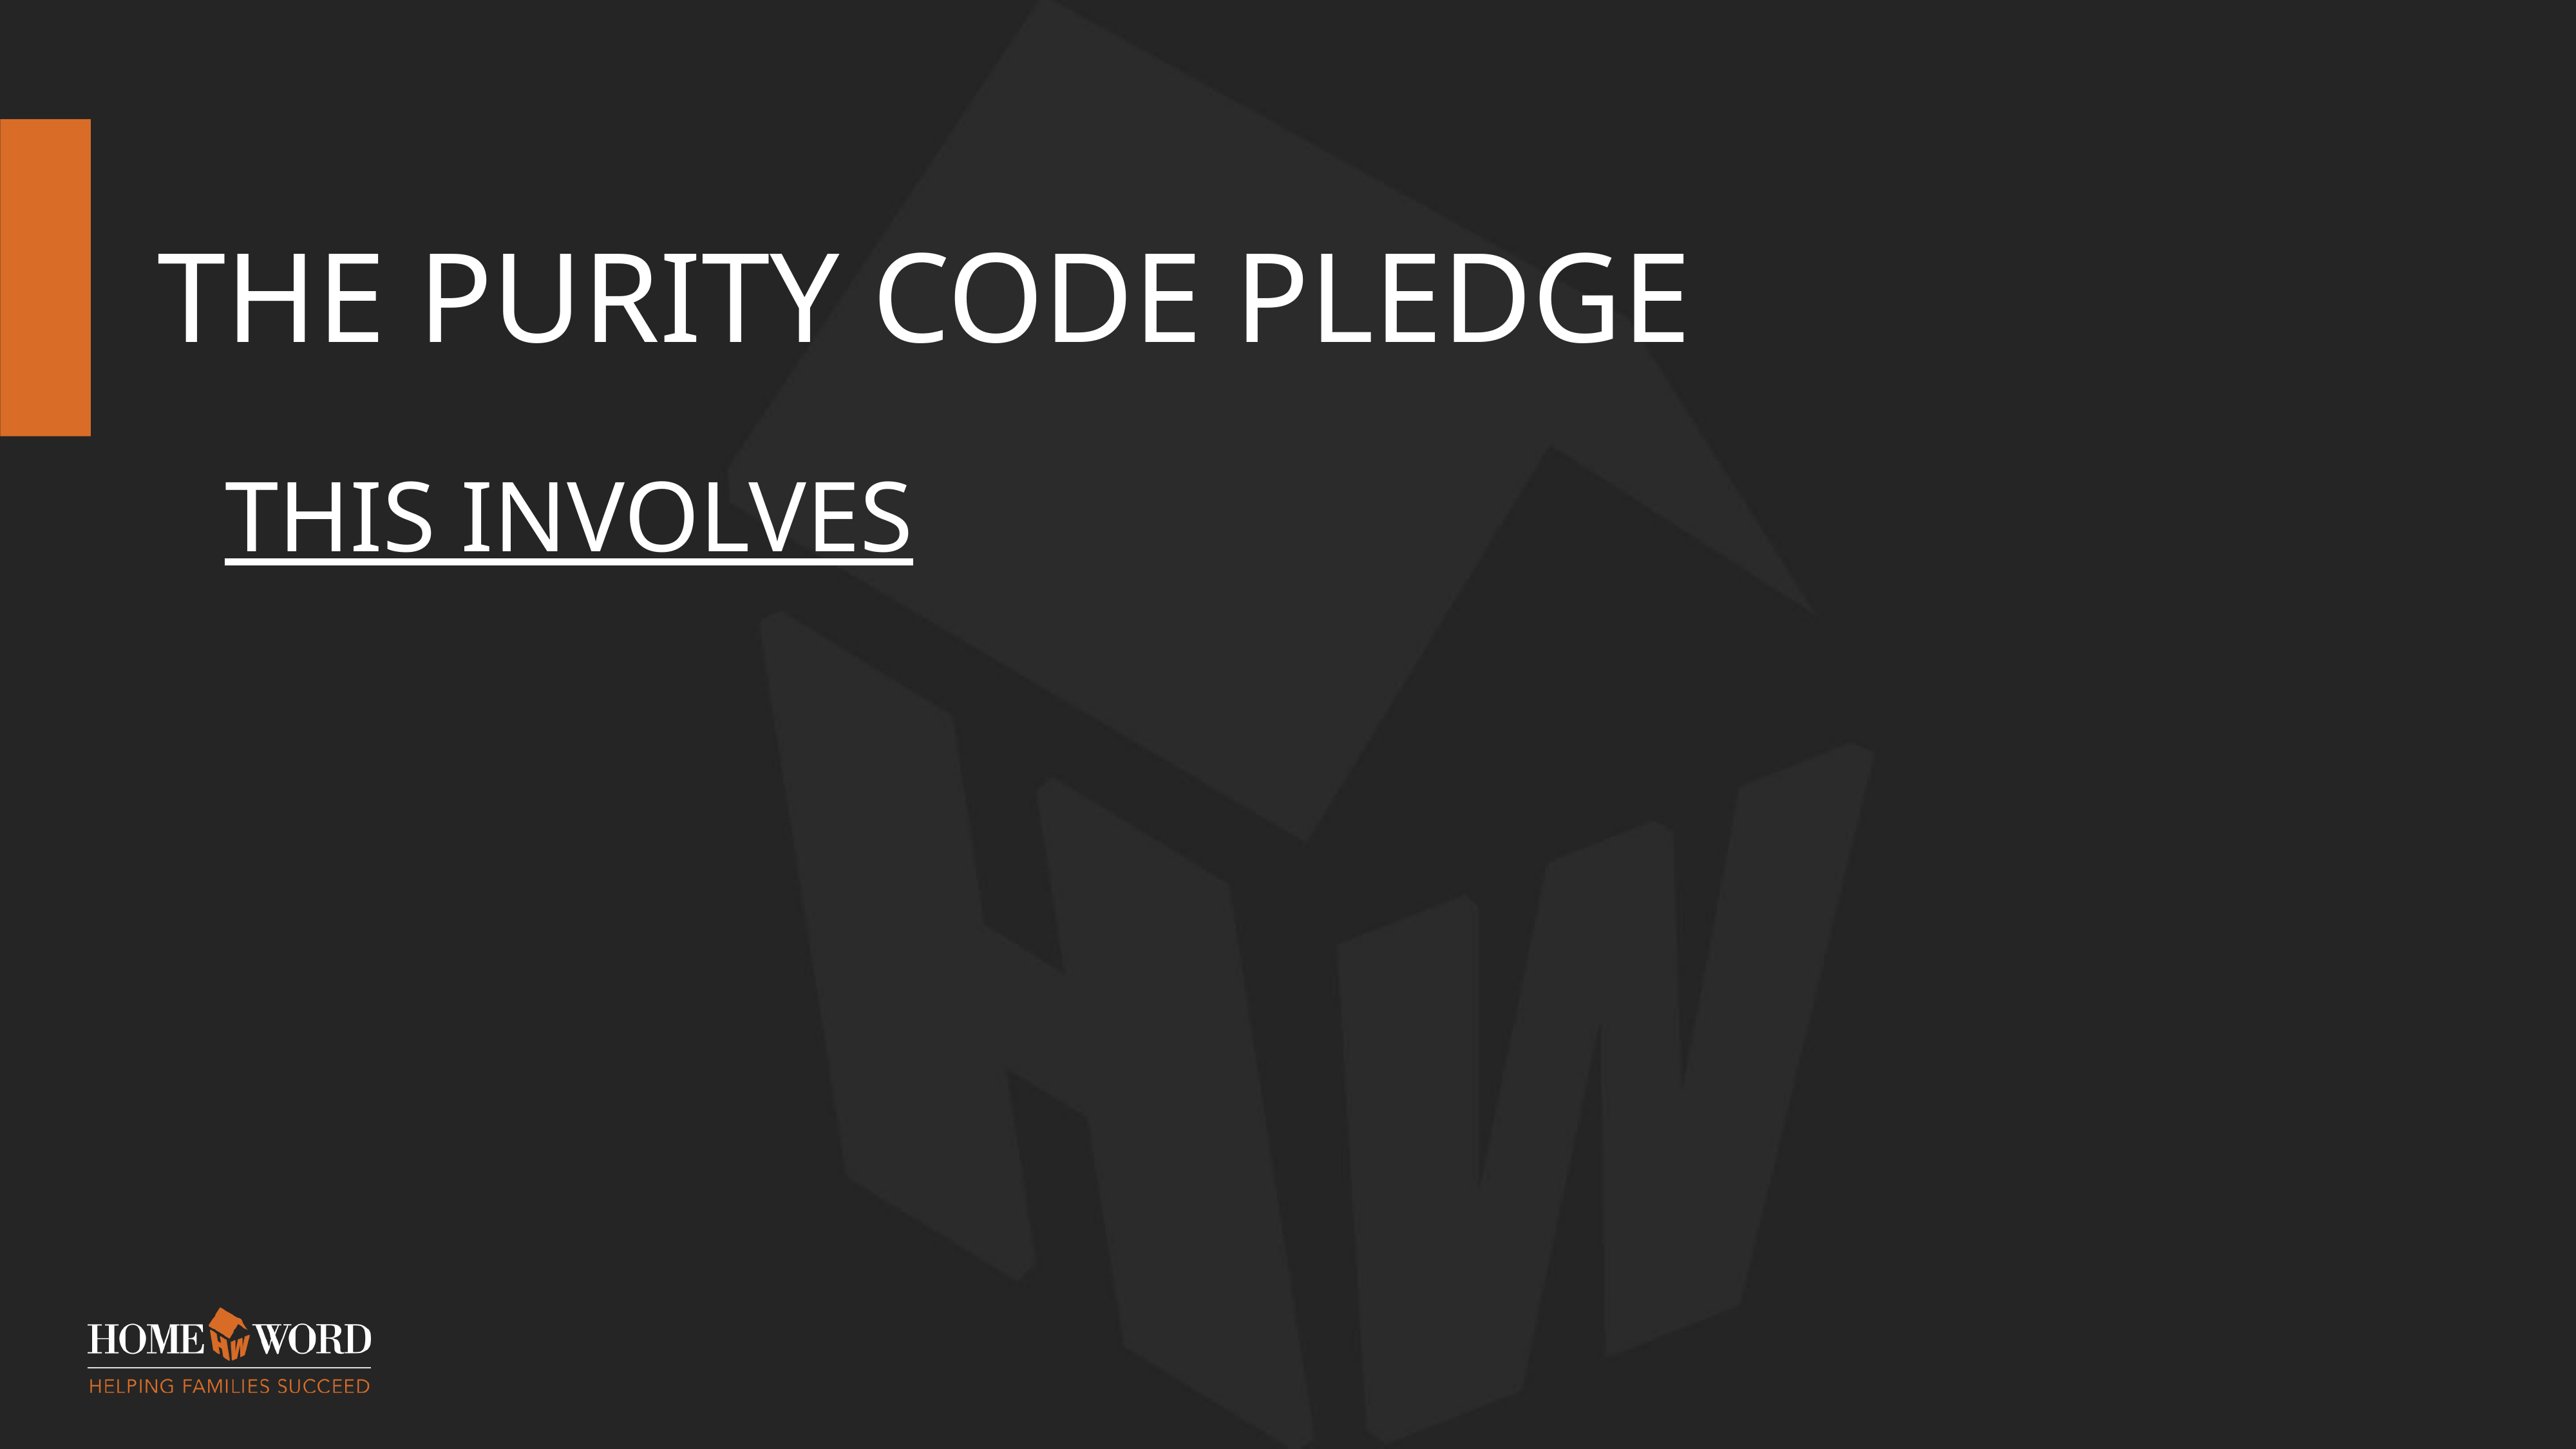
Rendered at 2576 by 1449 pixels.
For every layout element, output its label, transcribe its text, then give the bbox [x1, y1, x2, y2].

text_box THIS INVOLVES [219, 449, 2119, 607]
picture [0, 0, 2576, 1449]
title THE PURITY CODE PLEDGE [151, 120, 2295, 466]
